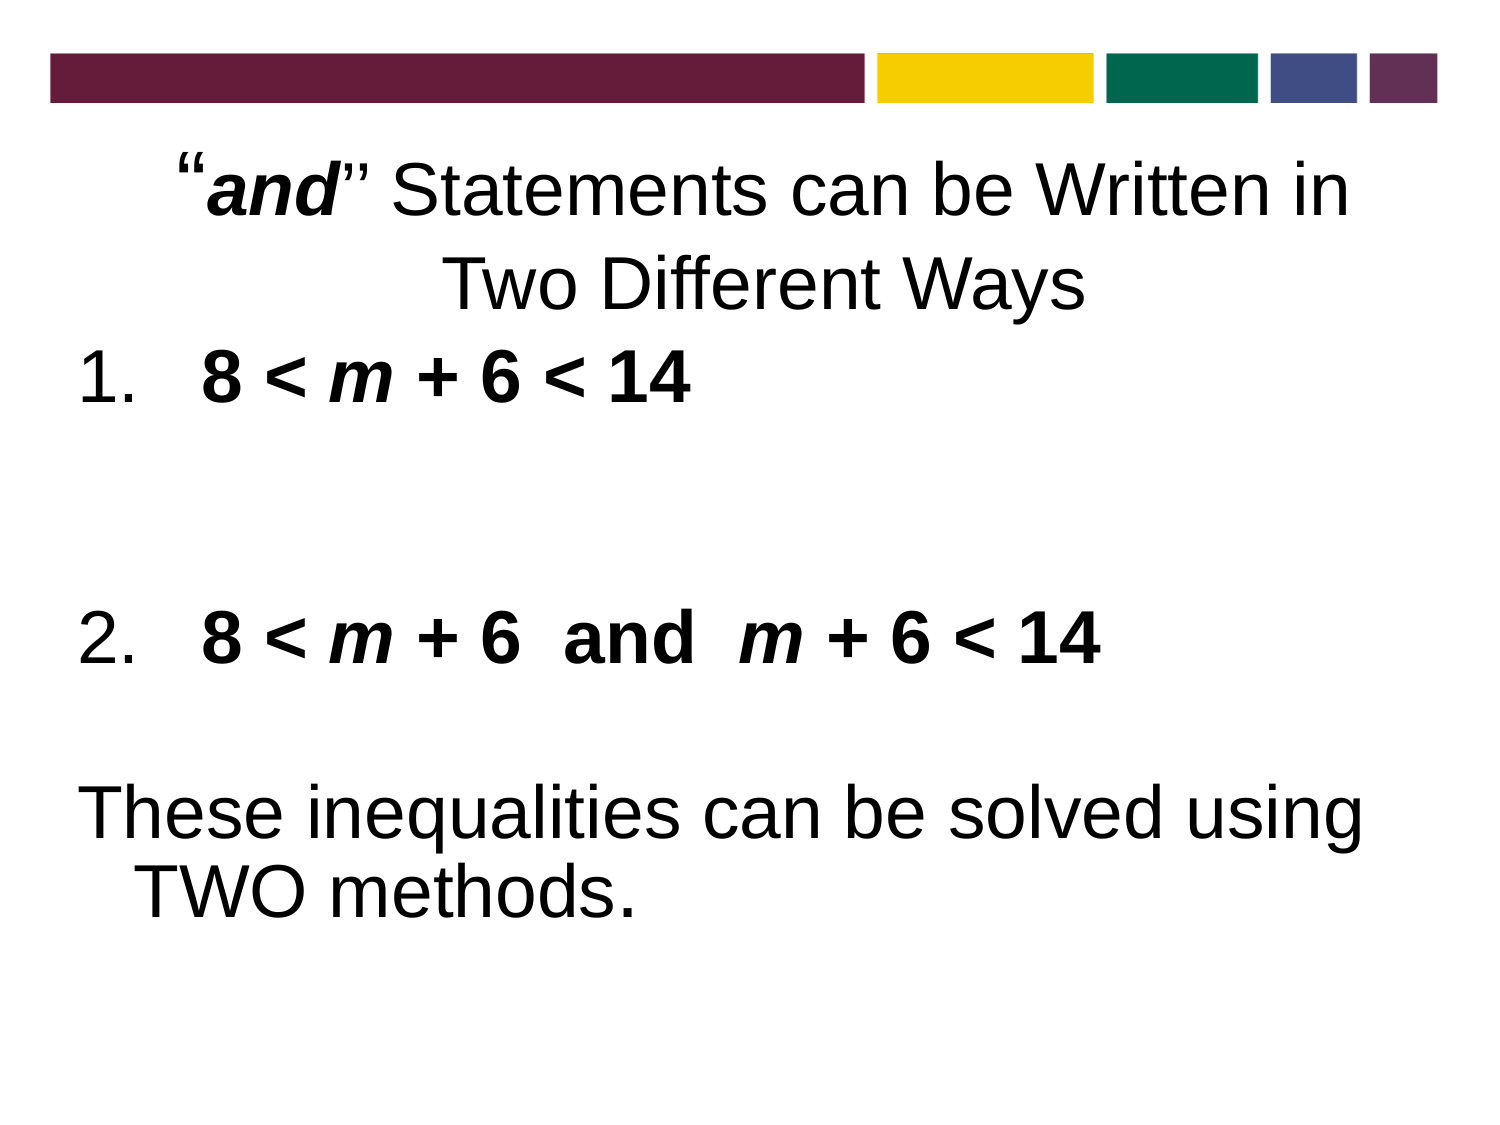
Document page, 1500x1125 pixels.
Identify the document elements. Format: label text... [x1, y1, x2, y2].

text_box “and’’ Statements can be Written in Two Different Ways [125, 116, 1404, 245]
text_box 1. 8 < m + 6 < 14 2. 8 < m + 6 and m + 6 < 14 These inequalities can be solved using TWO methods. [62, 337, 1413, 1013]
picture [37, 37, 1438, 103]
